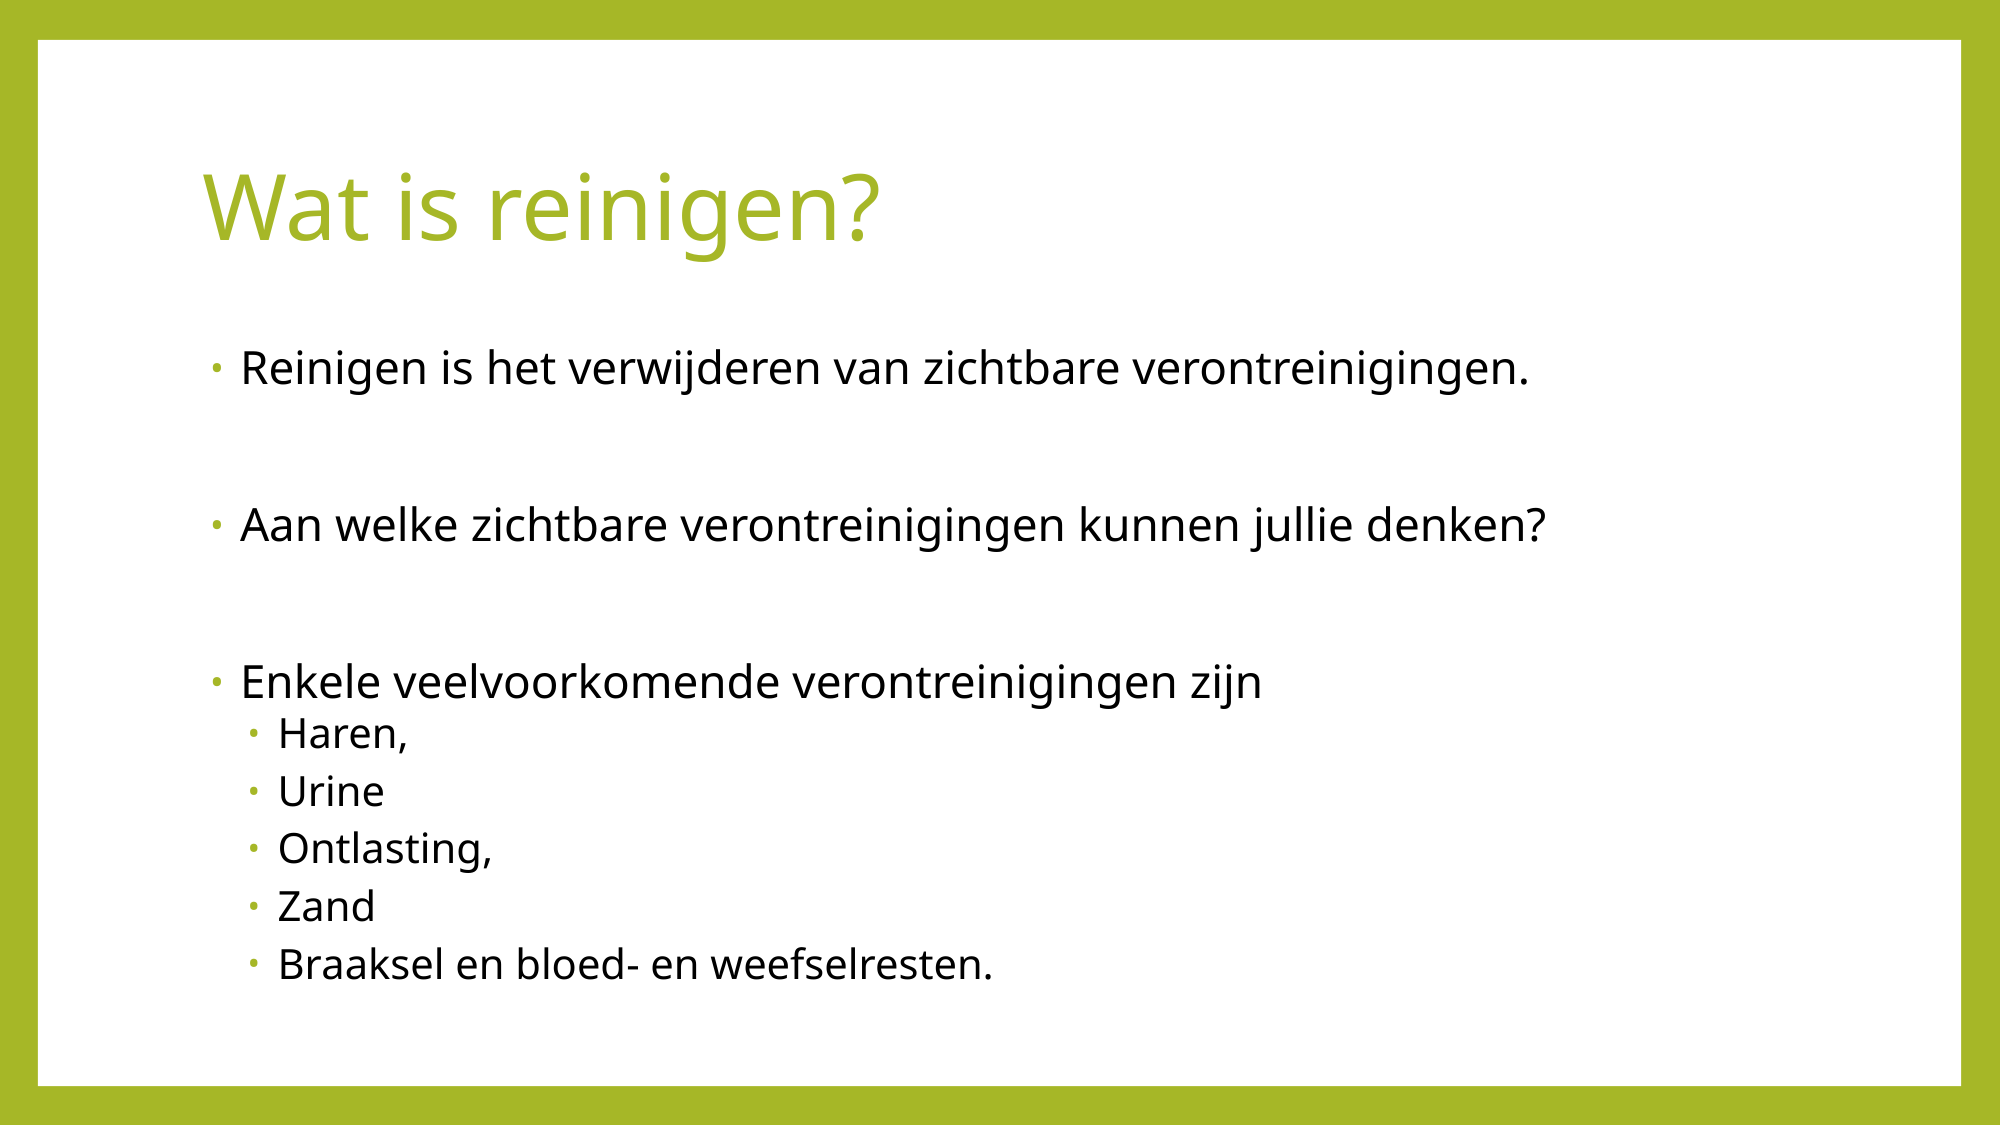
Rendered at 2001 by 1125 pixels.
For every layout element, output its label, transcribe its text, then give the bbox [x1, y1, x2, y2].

title Wat is reinigen? [187, 99, 1808, 323]
list Reinigen is het verwijderen van zichtbare verontreinigingen. Aan welke zichtbare verontreinigingen kunnen jullie denken? Enkele veelvoorkomende verontreinigingen zijn Haren, Urine Ontlasting, Zand Braaksel en bloed- en weefselresten. [187, 337, 1808, 1000]
